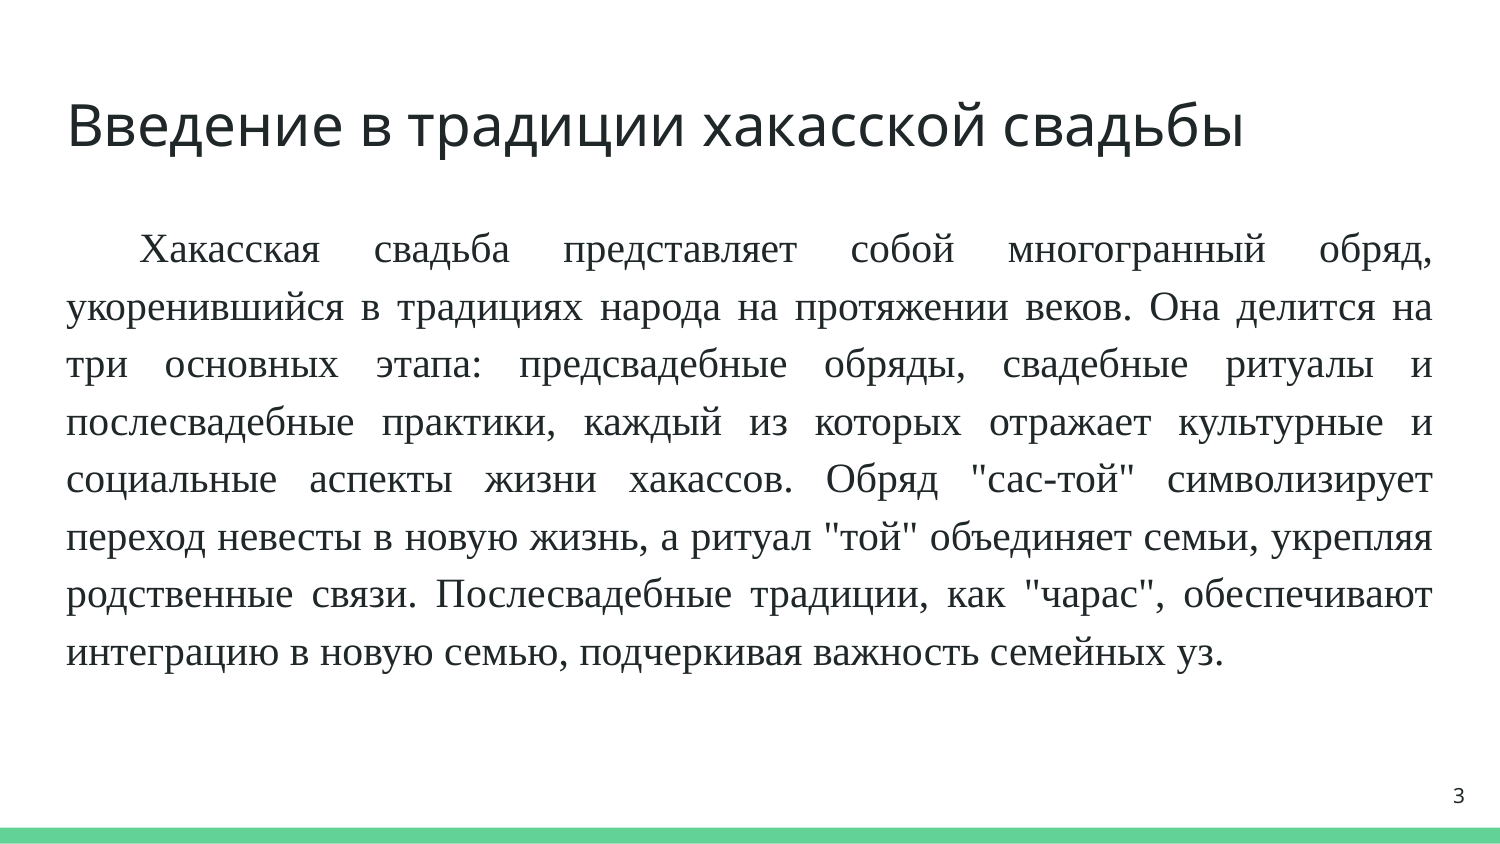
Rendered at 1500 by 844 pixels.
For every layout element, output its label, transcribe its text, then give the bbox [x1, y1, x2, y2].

title Введение в традиции хакасской свадьбы [51, 72, 1449, 167]
list Хакасская свадьба представляет собой многогранный обряд, укоренившийся в традициях народа на протяжении веков. Она делится на три основных этапа: предсвадебные обряды, свадебные ритуалы и послесвадебные практики, каждый из которых отражает культурные и социальные аспекты жизни хакассов. Обряд "сас-той" символизирует переход невесты в новую жизнь, а ритуал "той" объединяет семьи, укрепляя родственные связи. Послесвадебные традиции, как "чарас", обеспечивают интеграцию в новую семью, подчеркивая важность семейных уз. [51, 198, 1449, 774]
slide_number 3 [1389, 764, 1480, 830]
